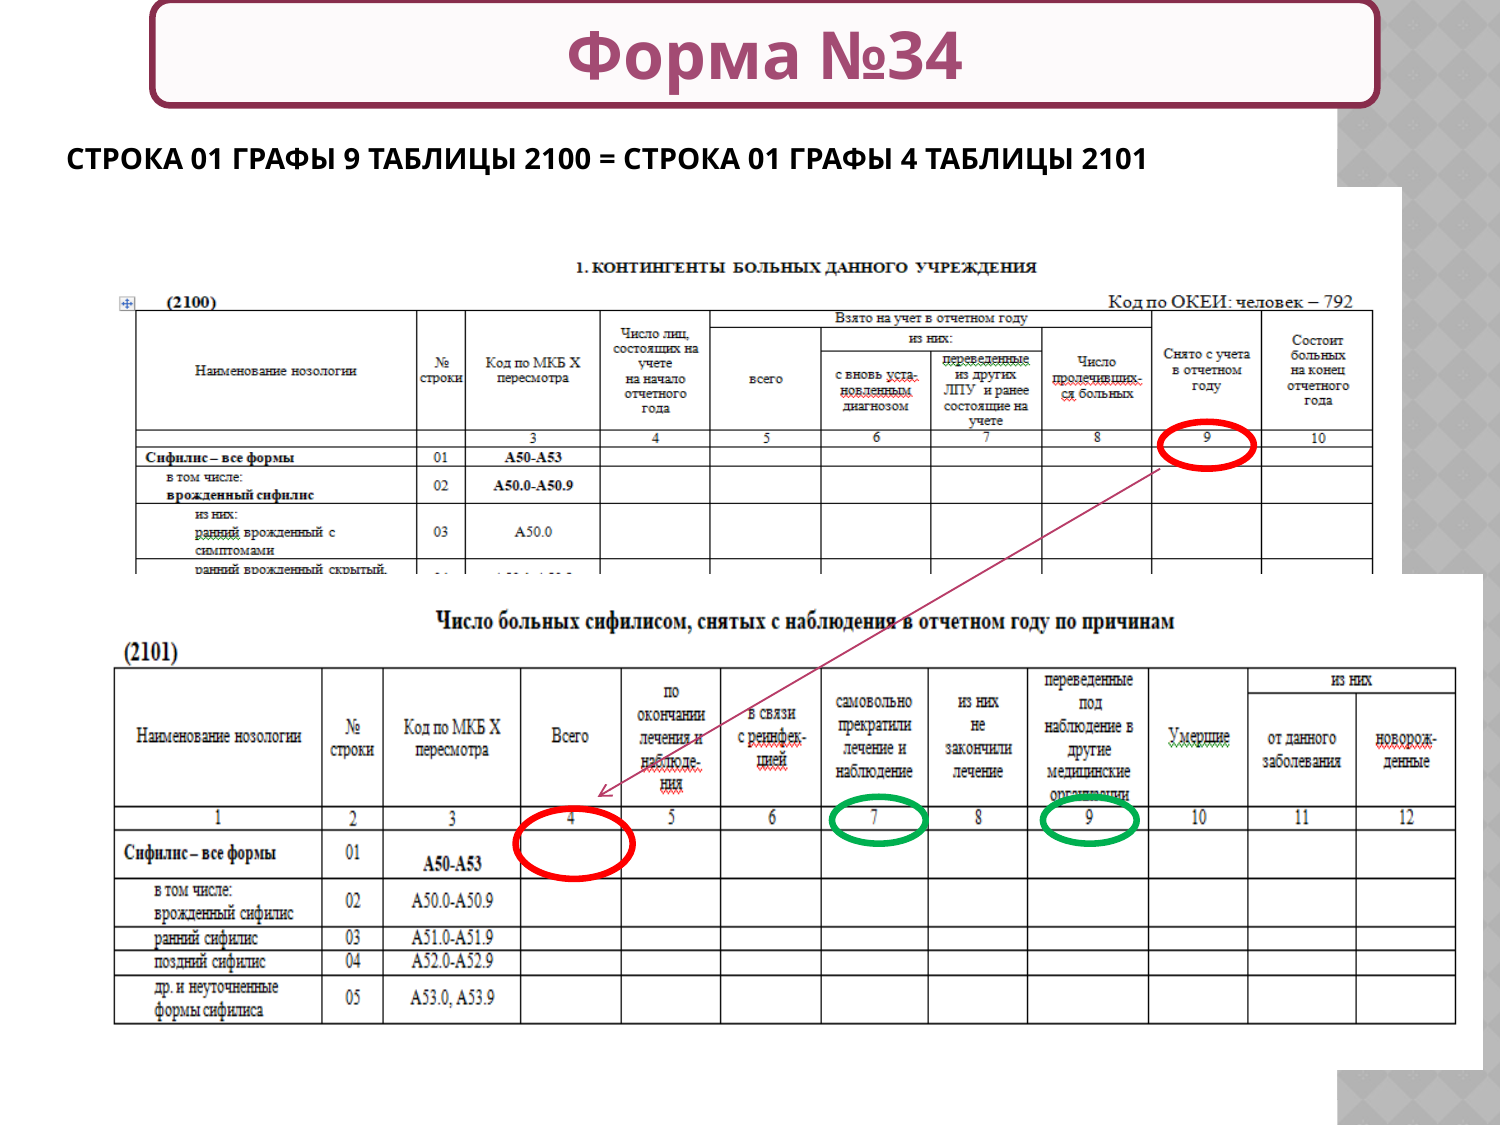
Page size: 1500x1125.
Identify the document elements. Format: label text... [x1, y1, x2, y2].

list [81, 573, 1483, 1070]
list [93, 187, 1402, 572]
text_box Форма №34 [149, 0, 1381, 109]
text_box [597, 468, 1161, 798]
title Строка 01 графы 9 таблицы 2100 = Строка 01 графы 4 таблицы 2101 [58, 0, 1432, 175]
